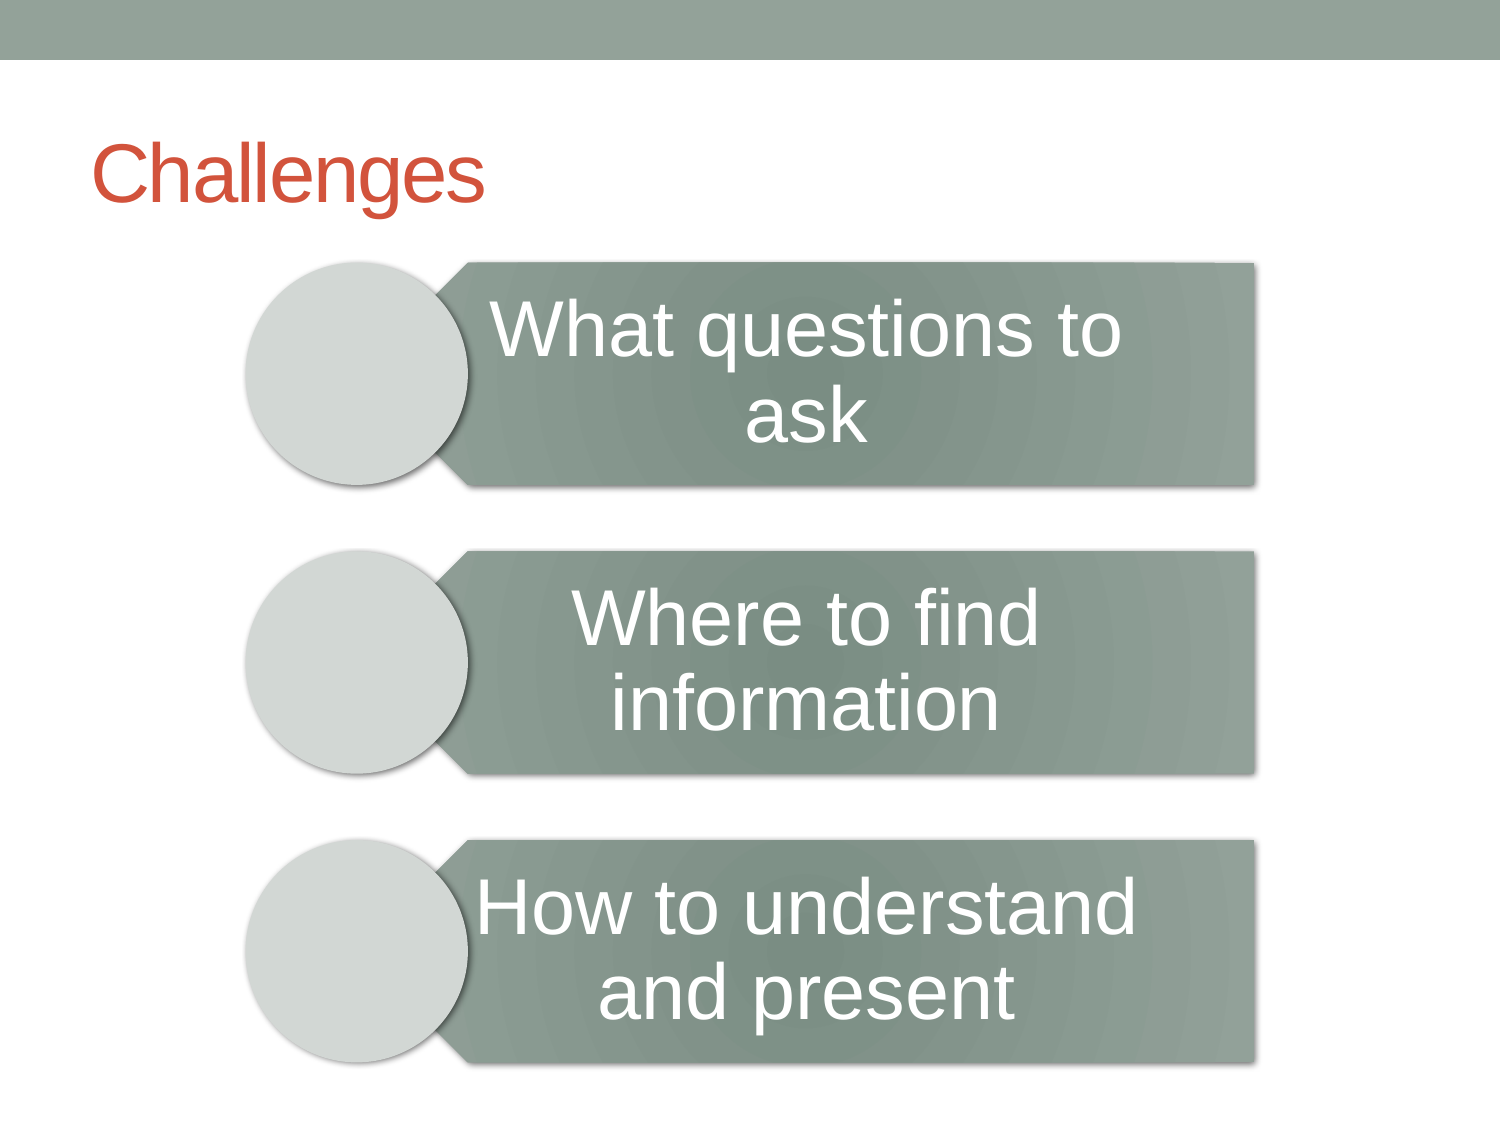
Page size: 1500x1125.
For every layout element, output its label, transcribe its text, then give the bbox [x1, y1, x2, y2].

title Challenges [75, 87, 1425, 250]
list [74, 262, 1426, 1063]
